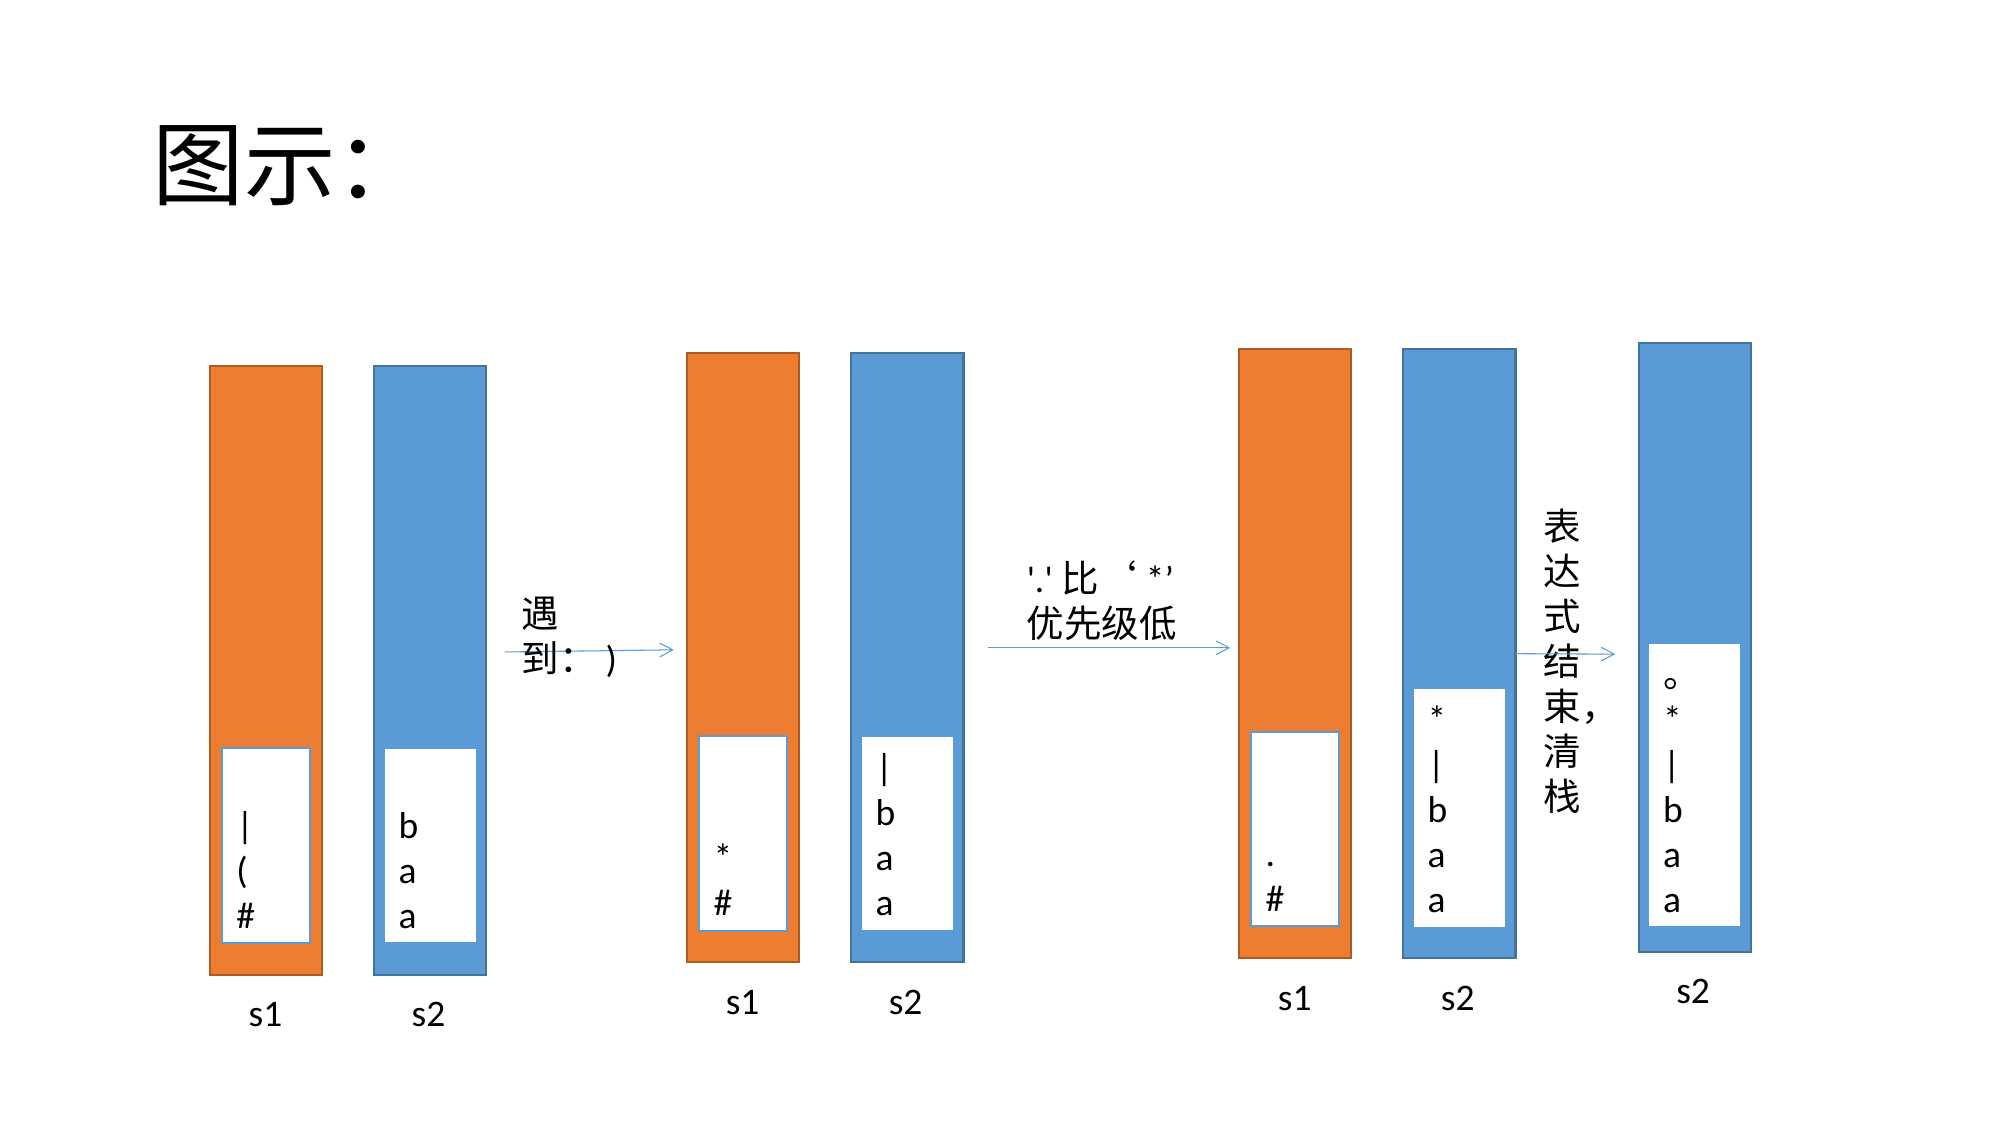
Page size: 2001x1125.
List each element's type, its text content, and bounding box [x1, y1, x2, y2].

text_box [850, 352, 965, 963]
text_box * # [698, 735, 788, 932]
text_box s2 [396, 981, 461, 1042]
text_box [1402, 348, 1517, 959]
text_box 遇到：) [506, 652, 665, 688]
text_box '.'比‘*’优先级低 [1012, 547, 1207, 647]
text_box . # [1250, 731, 1340, 927]
text_box s2 [873, 969, 938, 1030]
text_box [373, 365, 487, 976]
text_box 遇到：) [506, 582, 665, 649]
text_box s2 [1426, 965, 1490, 1025]
text_box [686, 352, 800, 963]
text_box | b a a [860, 735, 955, 932]
title 图示： [137, 59, 1863, 278]
text_box s1 [1263, 965, 1327, 1025]
text_box b a a [383, 747, 478, 944]
text_box [1638, 342, 1752, 953]
text_box 表达式结束，清栈 [1528, 495, 1616, 653]
text_box '.'比‘*’优先级低 [1012, 648, 1207, 653]
text_box s2 [1661, 958, 1725, 1019]
text_box | ( # [221, 747, 311, 944]
text_box * | b a a [1412, 687, 1507, 929]
text_box [1238, 348, 1352, 959]
text_box 。 * | b a a [1647, 641, 1742, 928]
text_box s1 [234, 981, 298, 1042]
text_box s1 [711, 969, 775, 1030]
text_box 表达式结束，清栈 [1528, 655, 1616, 870]
text_box [209, 365, 323, 976]
